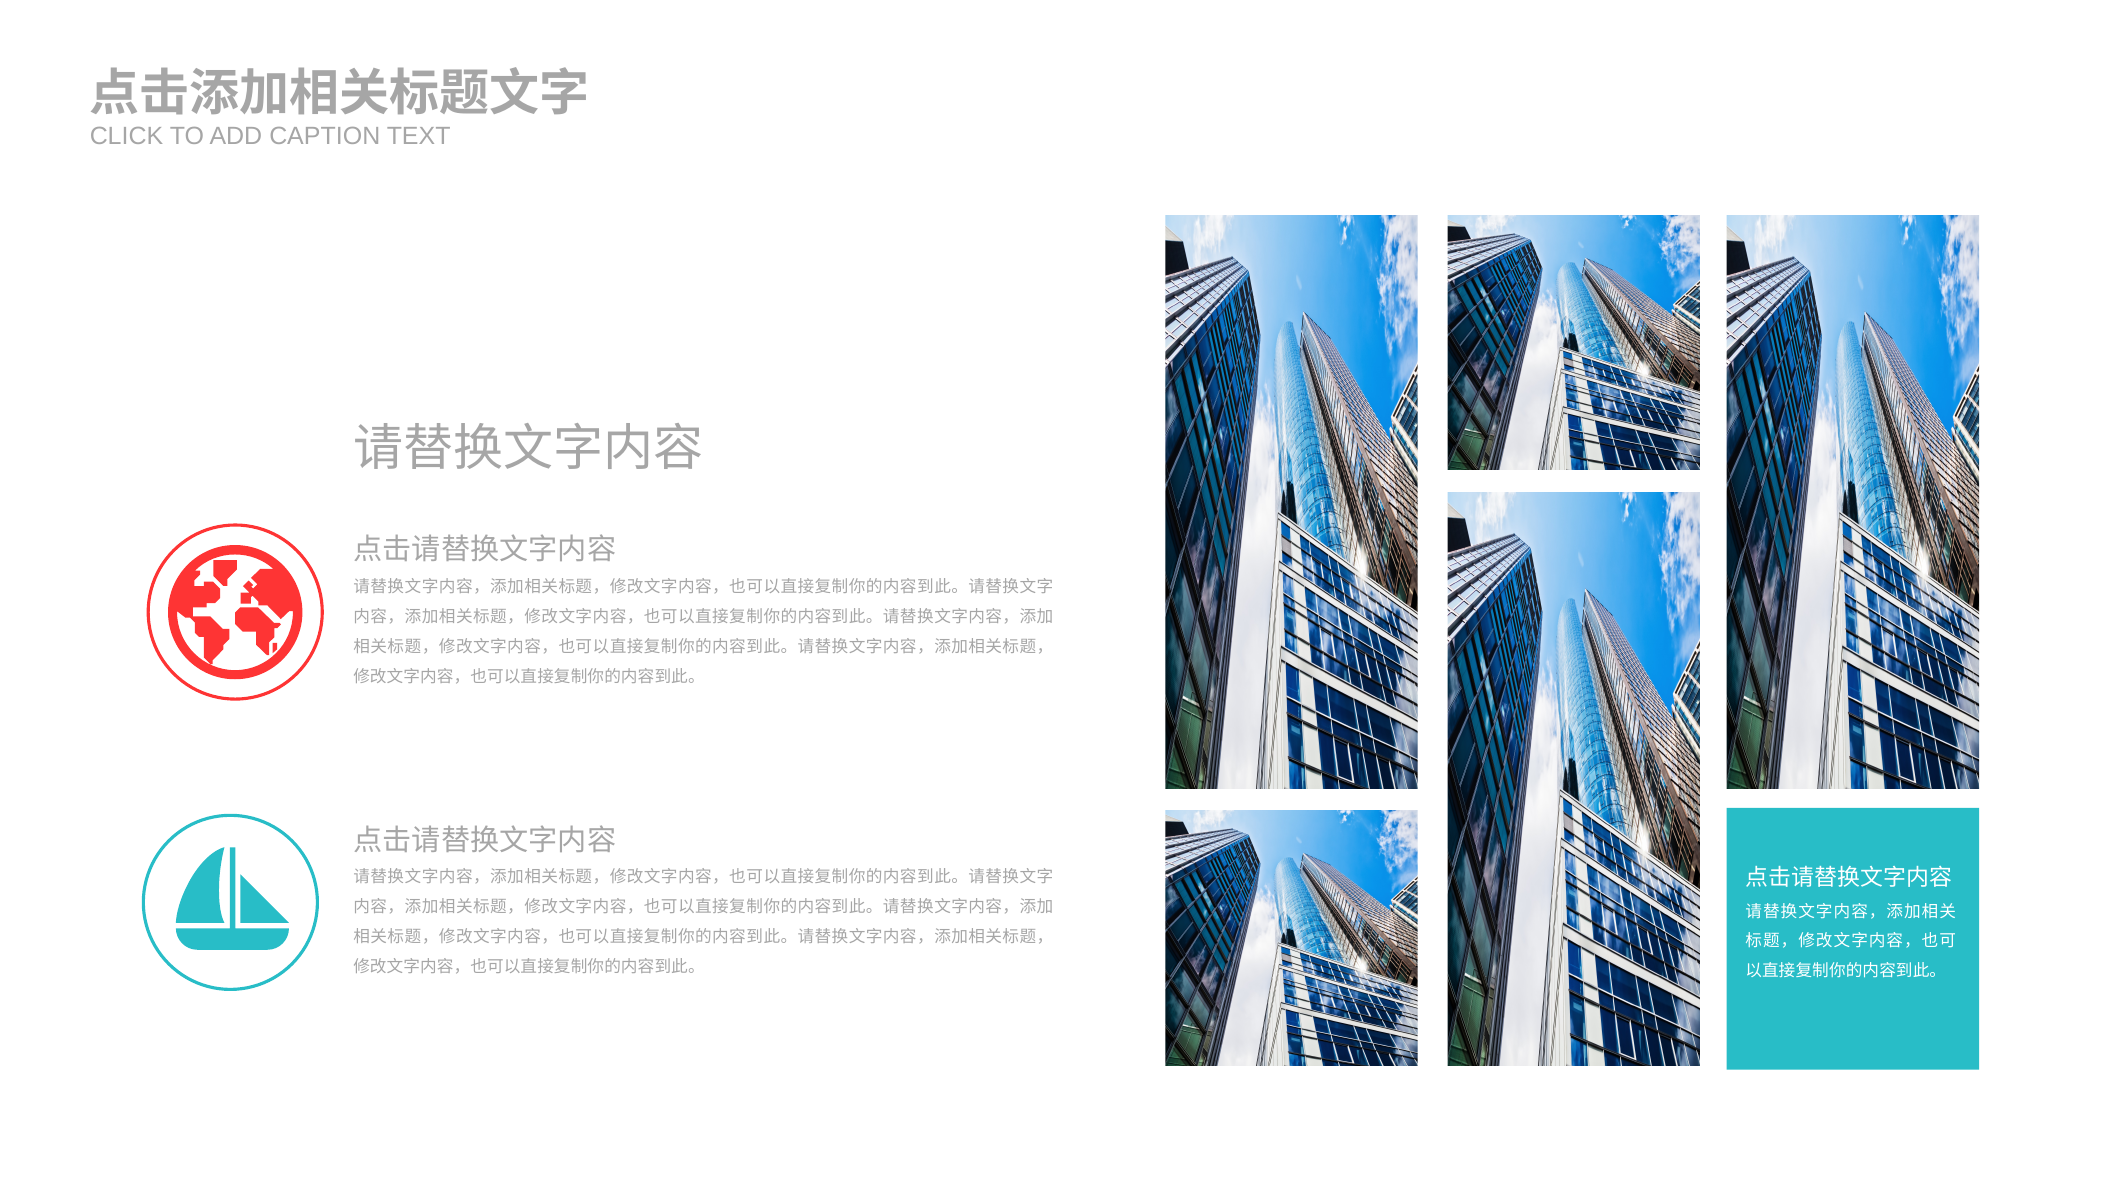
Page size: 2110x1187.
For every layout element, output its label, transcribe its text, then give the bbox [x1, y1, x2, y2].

text_box 请替换文字内容 [353, 415, 728, 476]
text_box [148, 524, 323, 700]
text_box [1165, 215, 1980, 1066]
text_box 点击请替换文字内容 请替换文字内容，添加相关标题，修改文字内容，也可以直接复制你的内容到此。请替换文字内容，添加相关标题，修改文字内容，也可以直接复制你的内容到此。请替换文字内容，添加相关标题，修改文字内容，也可以直接复制你的内容到此。请替换文字内容，添加相关标题，修改文字内容，也可以直接复制你的内容到此。 [353, 530, 1055, 686]
text_box [1726, 1066, 1980, 1071]
text_box CLICK TO ADD CAPTION TEXT [89, 119, 524, 150]
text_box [143, 815, 318, 990]
text_box 点击添加相关标题文字 [89, 60, 618, 121]
text_box 点击请替换文字内容 请替换文字内容，添加相关标题，修改文字内容，也可以直接复制你的内容到此。请替换文字内容，添加相关标题，修改文字内容，也可以直接复制你的内容到此。请替换文字内容，添加相关标题，修改文字内容，也可以直接复制你的内容到此。请替换文字内容，添加相关标题，修改文字内容，也可以直接复制你的内容到此。 [353, 820, 1055, 976]
